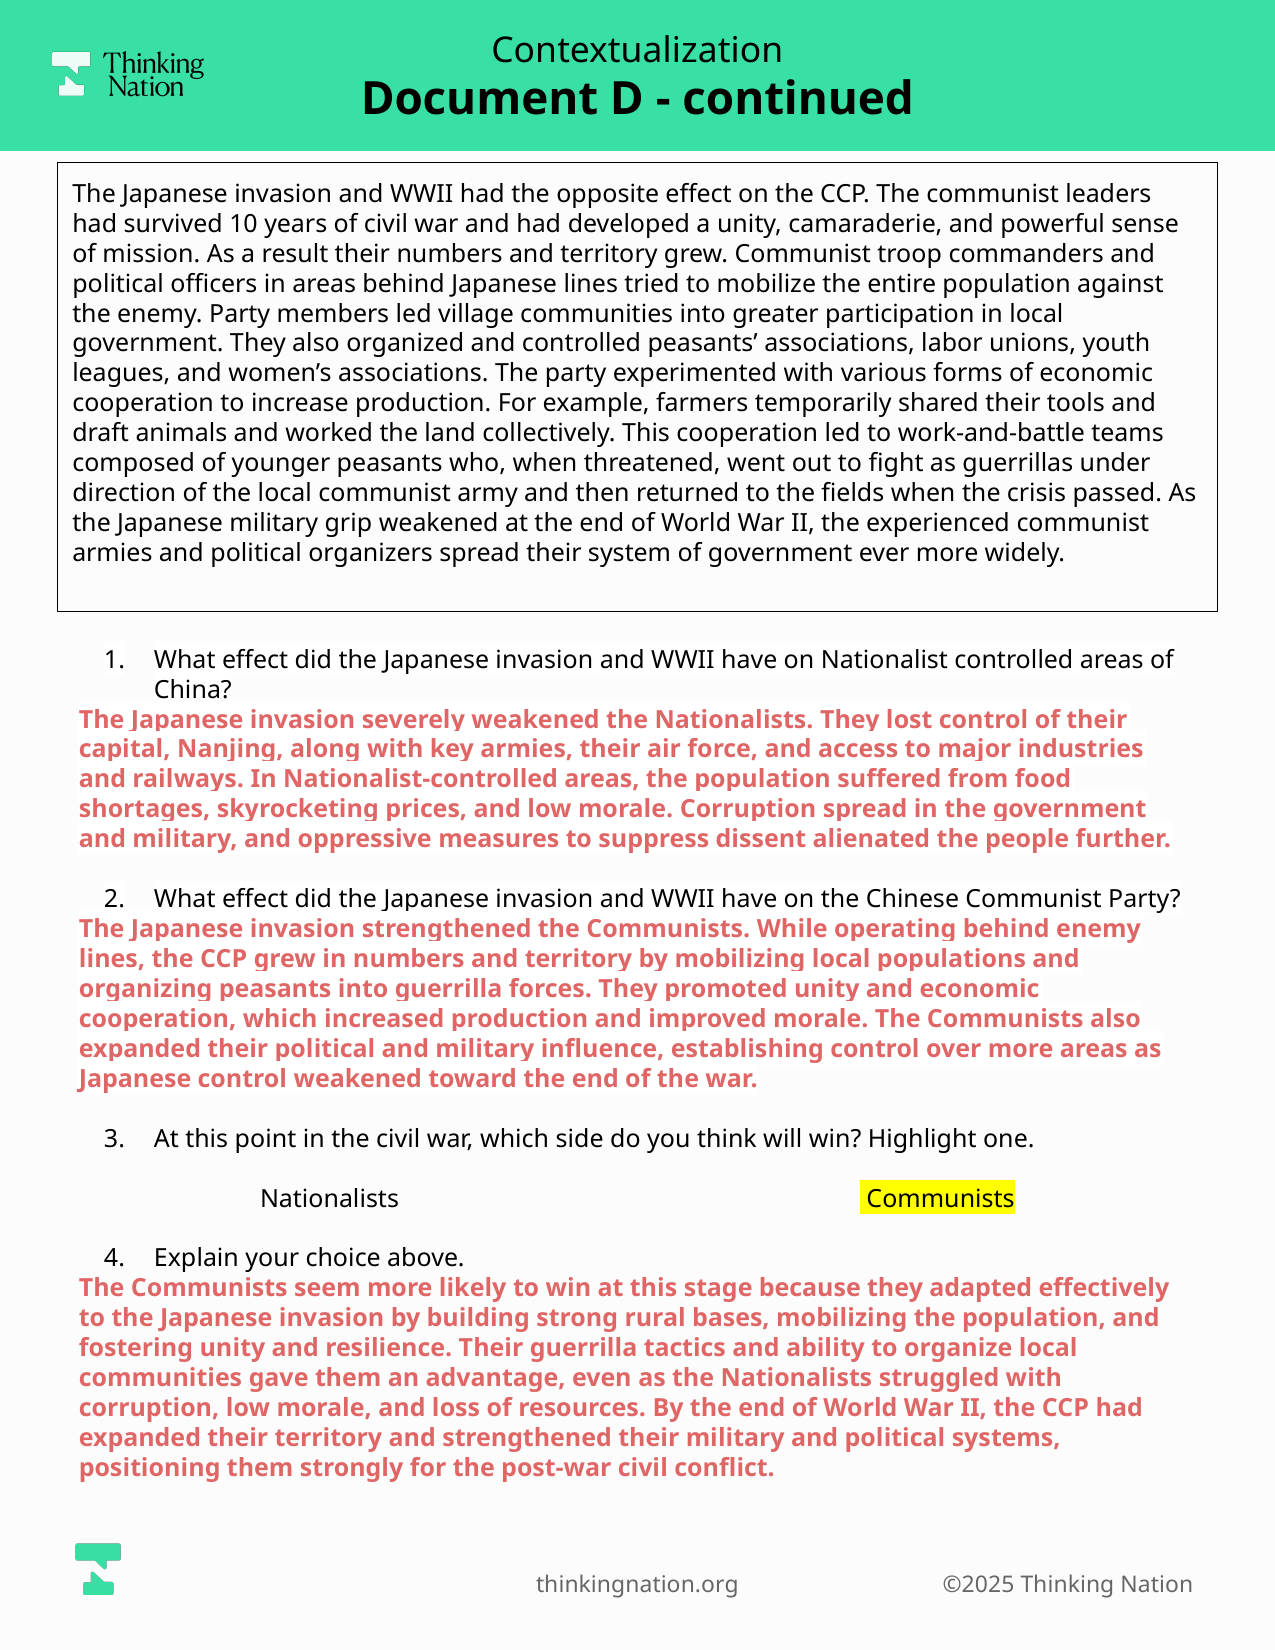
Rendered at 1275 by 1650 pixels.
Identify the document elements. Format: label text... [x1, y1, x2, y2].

picture [62, 1533, 134, 1605]
text_box The Japanese invasion and WWII had the opposite effect on the CCP. The communist leaders had survived 10 years of civil war and had developed a unity, camaraderie, and powerful sense of mission. As a result their numbers and territory grew. Communist troop commanders and political officers in areas behind Japanese lines tried to mobilize the entire population against the enemy. Party members led village communities into greater participation in local government. They also organized and controlled peasants’ associations, labor unions, youth leagues, and women’s associations. The party experimented with various forms of economic cooperation to increase production. For example, farmers temporarily shared their tools and draft animals and worked the land collectively. This cooperation led to work-and-battle teams composed of younger peasants who, when threatened, went out to fight as guerrillas under direction of the local communist army and then returned to the fields when the crisis passed. As the Japanese military grip weakened at the end of World War II, the experienced communist armies and political organizers spread their system of government ever more widely. [57, 162, 1218, 612]
text_box What effect did the Japanese invasion and WWII have on Nationalist controlled areas of China? The Japanese invasion severely weakened the Nationalists. They lost control of their capital, Nanjing, along with key armies, their air force, and access to major industries and railways. In Nationalist-controlled areas, the population suffered from food shortages, skyrocketing prices, and low morale. Corruption spread in the government and military, and oppressive measures to suppress dissent alienated the people further. What effect did the Japanese invasion and WWII have on the Chinese Communist Party? The Japanese invasion strengthened the Communists. While operating behind enemy lines, the CCP grew in numbers and territory by mobilizing local populations and organizing peasants into guerrilla forces. They promoted unity and economic cooperation, which increased production and improved morale. The Communists also expanded their political and military influence, establishing control over more areas as Japanese control weakened toward the end of the war. At this point in the civil war, which side do you think will win? Highlight one. Nationalists Communists Explain your choice above. The Communists seem more likely to win at this stage because they adapted effectively to the Japanese invasion by building strong rural bases, mobilizing the population, and fostering unity and resilience. Their guerrilla tactics and ability to organize local communities gave them an advantage, even as the Nationalists struggled with corruption, low morale, and loss of resources. By the end of World War II, the CCP had expanded their territory and strengthened their military and political systems, positioning them strongly for the post-war civil conflict. [64, 628, 1211, 1497]
text_box thinkingnation.org [486, 1553, 789, 1605]
text_box ©2025 Thinking Nation [907, 1553, 1210, 1605]
text_box Contextualization Document D - continued [0, 0, 1275, 151]
picture [35, 37, 210, 110]
